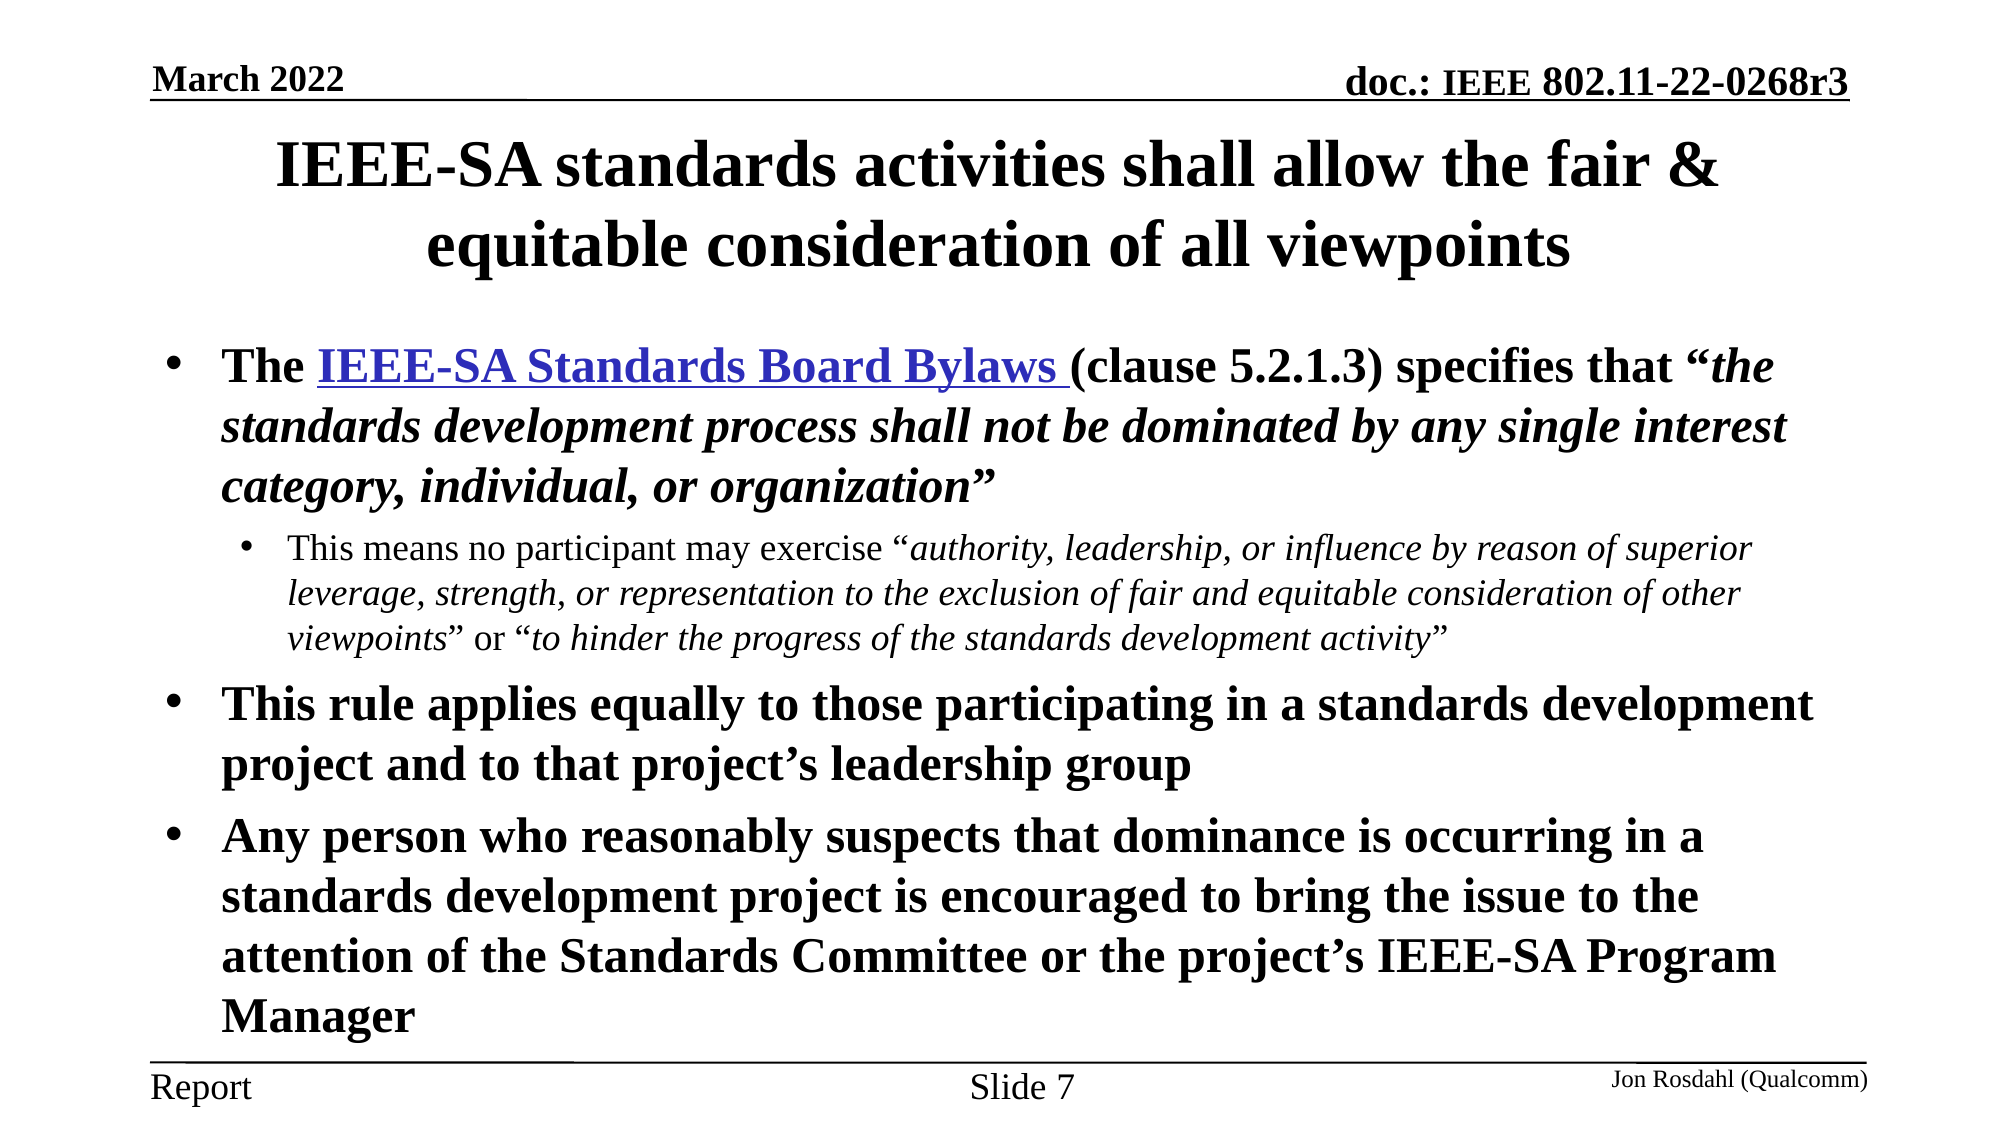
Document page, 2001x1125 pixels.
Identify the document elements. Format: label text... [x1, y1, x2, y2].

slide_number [152, 54, 563, 100]
title IEEE-SA standards activities shall allow the fair & equitable consideration of all viewpoints [149, 112, 1850, 288]
slide_number Slide 7 [950, 1061, 1095, 1125]
footer Jon Rosdahl (Qualcomm) [1171, 1061, 1869, 1093]
list The IEEE-SA Standards Board Bylaws (clause 5.2.1.3) specifies that “the standards development process shall not be dominated by any single interest category, individual, or organization” This means no participant may exercise “authority, leadership, or influence by reason of superior leverage, strength, or representation to the exclusion of fair and equitable consideration of other viewpoints” or “to hinder the progress of the standards development activity” This rule applies equally to those participating in a standards development project and to that project’s leadership group Any person who reasonably suspects that dominance is occurring in a standards development project is encouraged to bring the issue to the attention of the Standards Committee or the project’s IEEE-SA Program Manager [149, 324, 1850, 1000]
